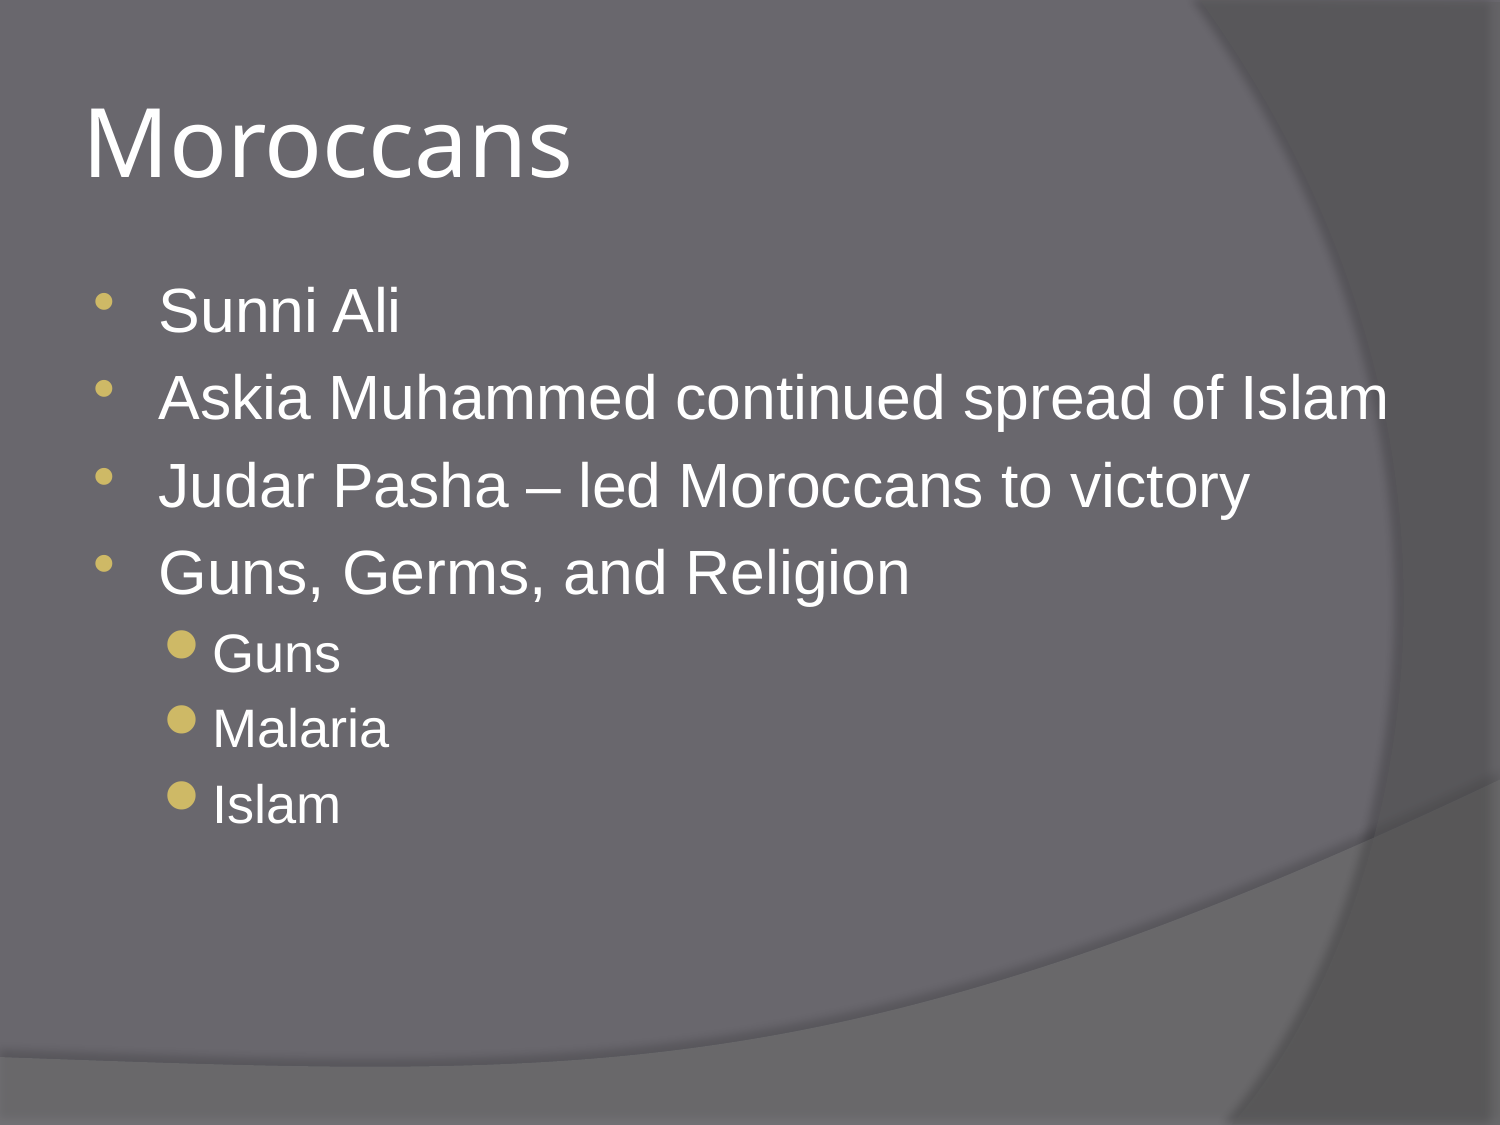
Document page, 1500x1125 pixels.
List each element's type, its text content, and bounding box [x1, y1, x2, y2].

list Sunni Ali Askia Muhammed continued spread of Islam Judar Pasha – led Moroccans to victory Guns, Germs, and Religion Guns Malaria Islam [75, 262, 1425, 1005]
title Moroccans [75, 45, 1300, 233]
